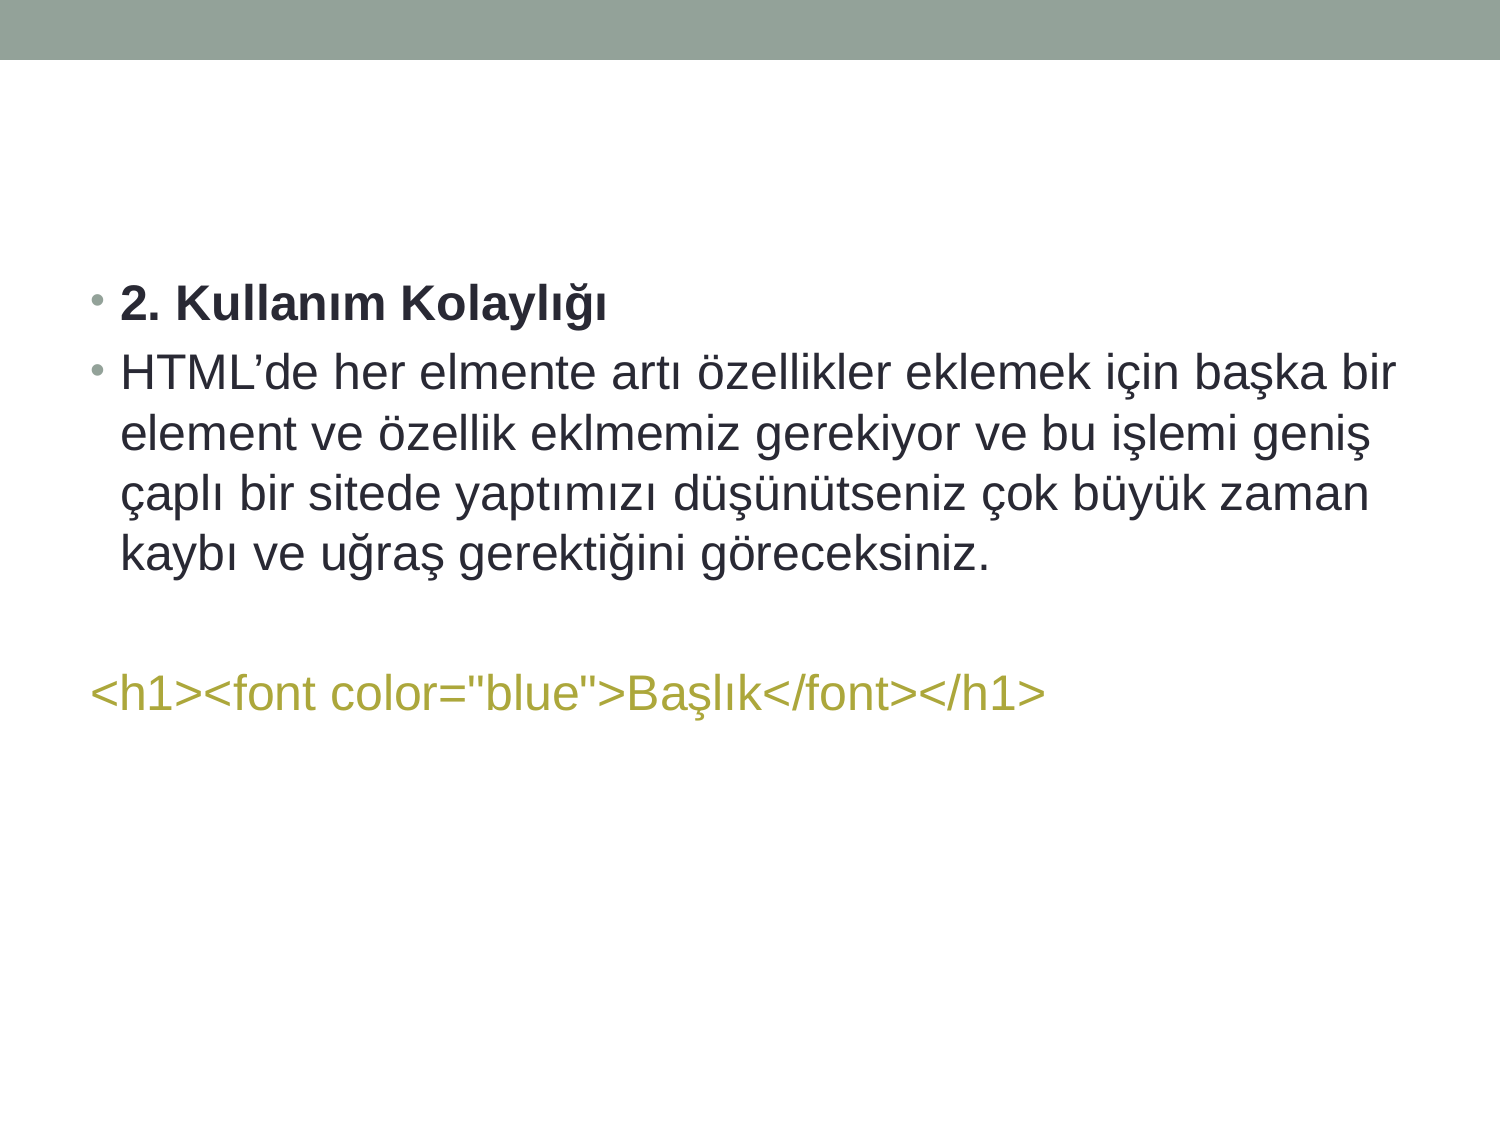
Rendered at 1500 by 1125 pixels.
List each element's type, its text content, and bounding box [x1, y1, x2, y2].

list 2. Kullanım Kolaylığı HTML’de her elmente artı özellikler eklemek için başka bir element ve özellik eklmemiz gerekiyor ve bu işlemi geniş çaplı bir sitede yaptımızı düşünütseniz çok büyük zaman kaybı ve uğraş gerektiğini göreceksiniz. <h1><font color="blue">Başlık</font></h1> [75, 262, 1425, 1063]
